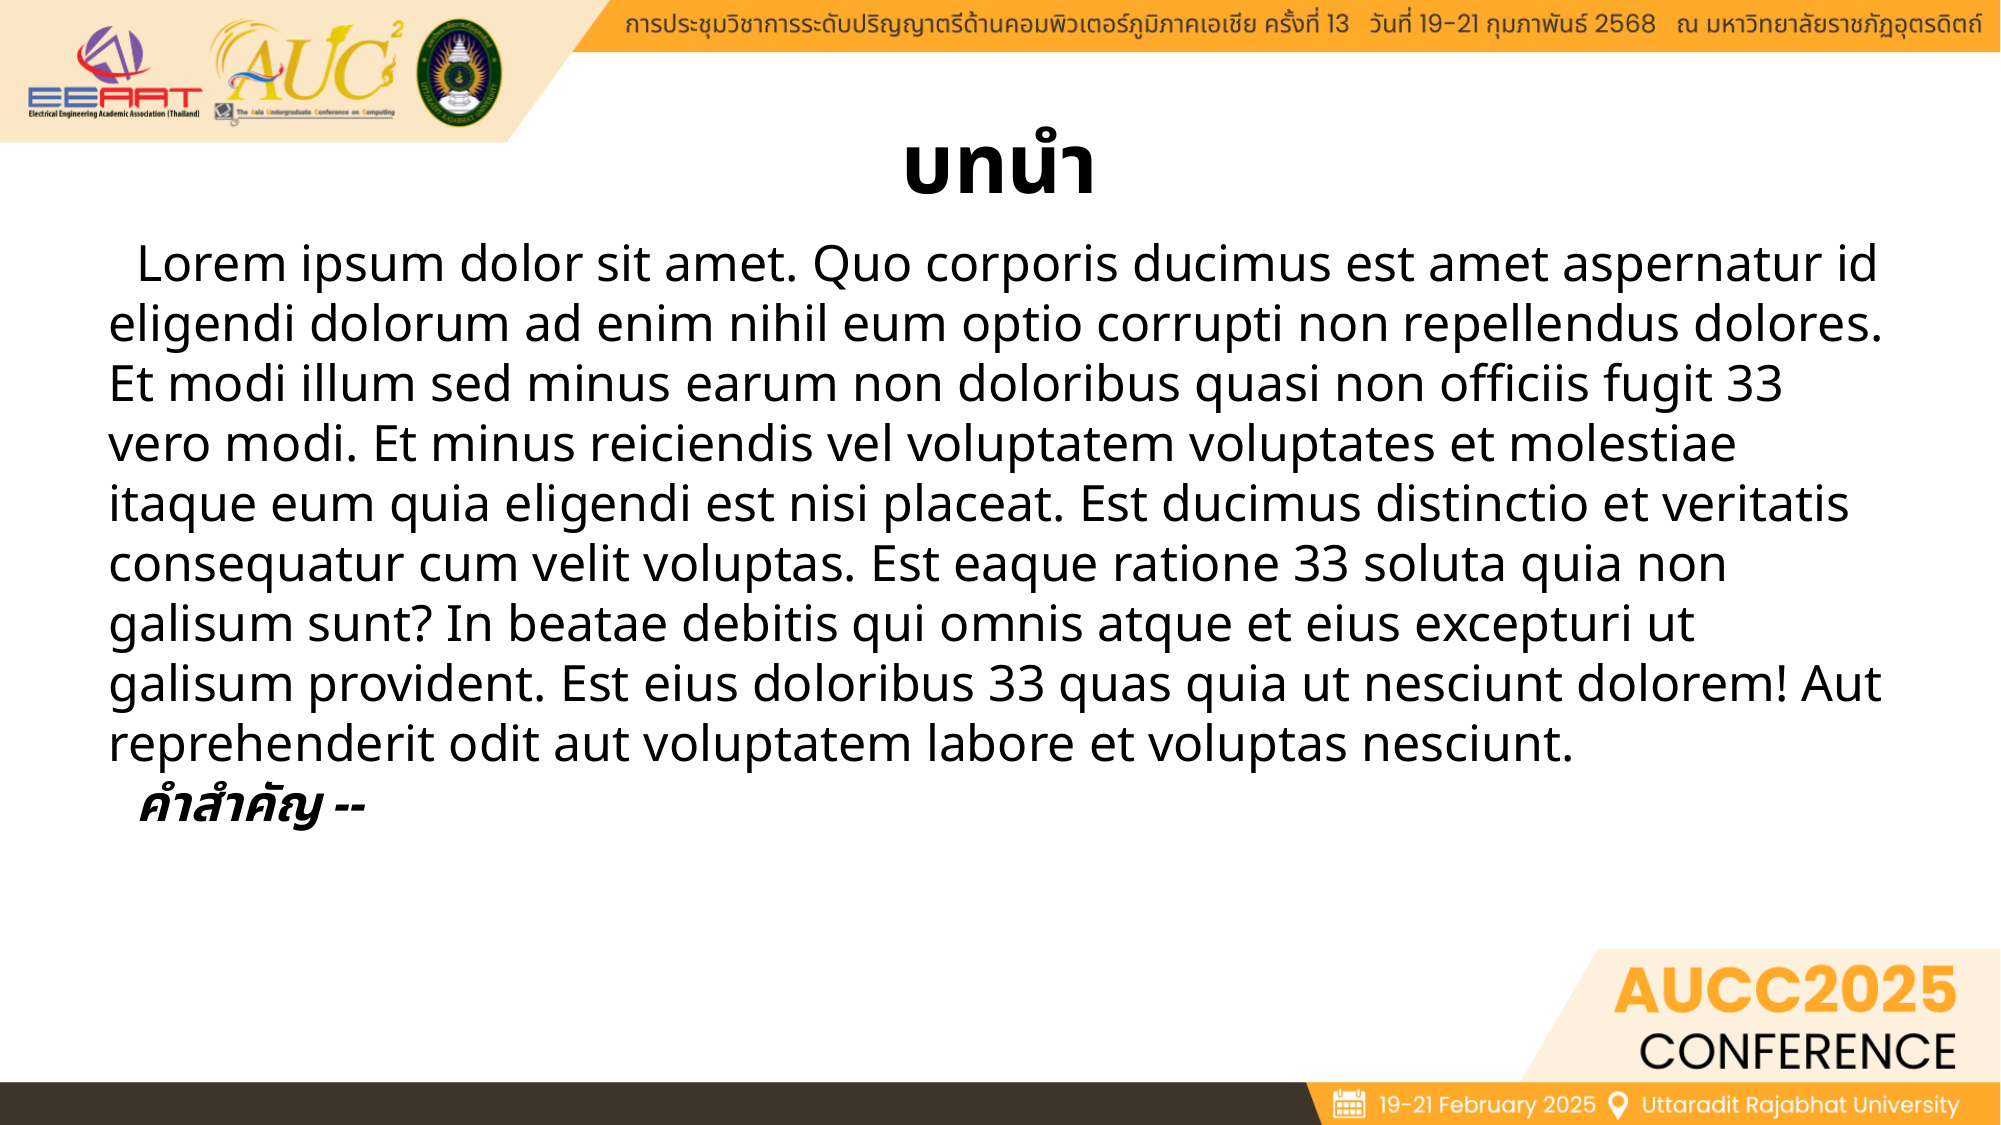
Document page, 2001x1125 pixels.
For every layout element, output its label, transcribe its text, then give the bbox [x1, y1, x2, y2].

text_box Lorem ipsum dolor sit amet. Quo corporis ducimus est amet aspernatur id eligendi dolorum ad enim nihil eum optio corrupti non repellendus dolores. Et modi illum sed minus earum non doloribus quasi non officiis fugit 33 vero modi. Et minus reiciendis vel voluptatem voluptates et molestiae itaque eum quia eligendi est nisi placeat. Est ducimus distinctio et veritatis consequatur cum velit voluptas. Est eaque ratione 33 soluta quia non galisum sunt? In beatae debitis qui omnis atque et eius excepturi ut galisum provident. Est eius doloribus 33 quas quia ut nesciunt dolorem! Aut reprehenderit odit aut voluptatem labore et voluptas nesciunt. คำสำคัญ -- [93, 224, 1907, 840]
picture [0, 0, 2001, 1125]
text_box บทนำ [539, 102, 1461, 218]
